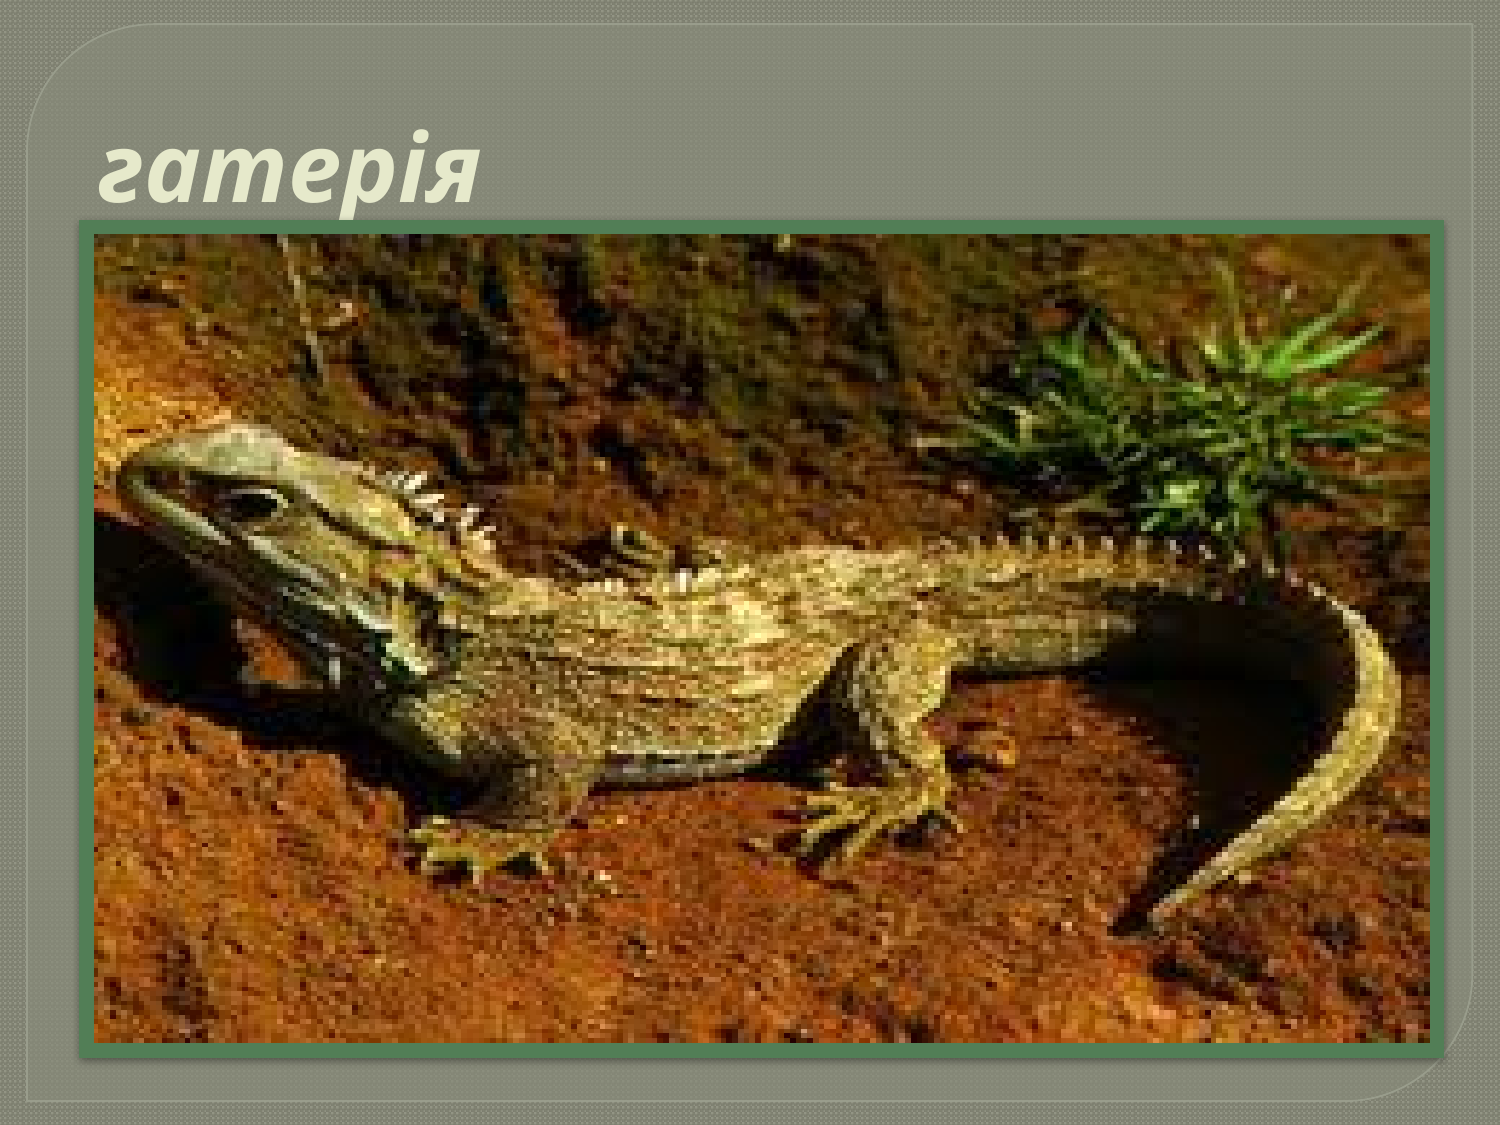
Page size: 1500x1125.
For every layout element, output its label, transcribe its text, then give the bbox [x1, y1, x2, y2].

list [93, 234, 1430, 1044]
title гатерія [75, 41, 1425, 222]
